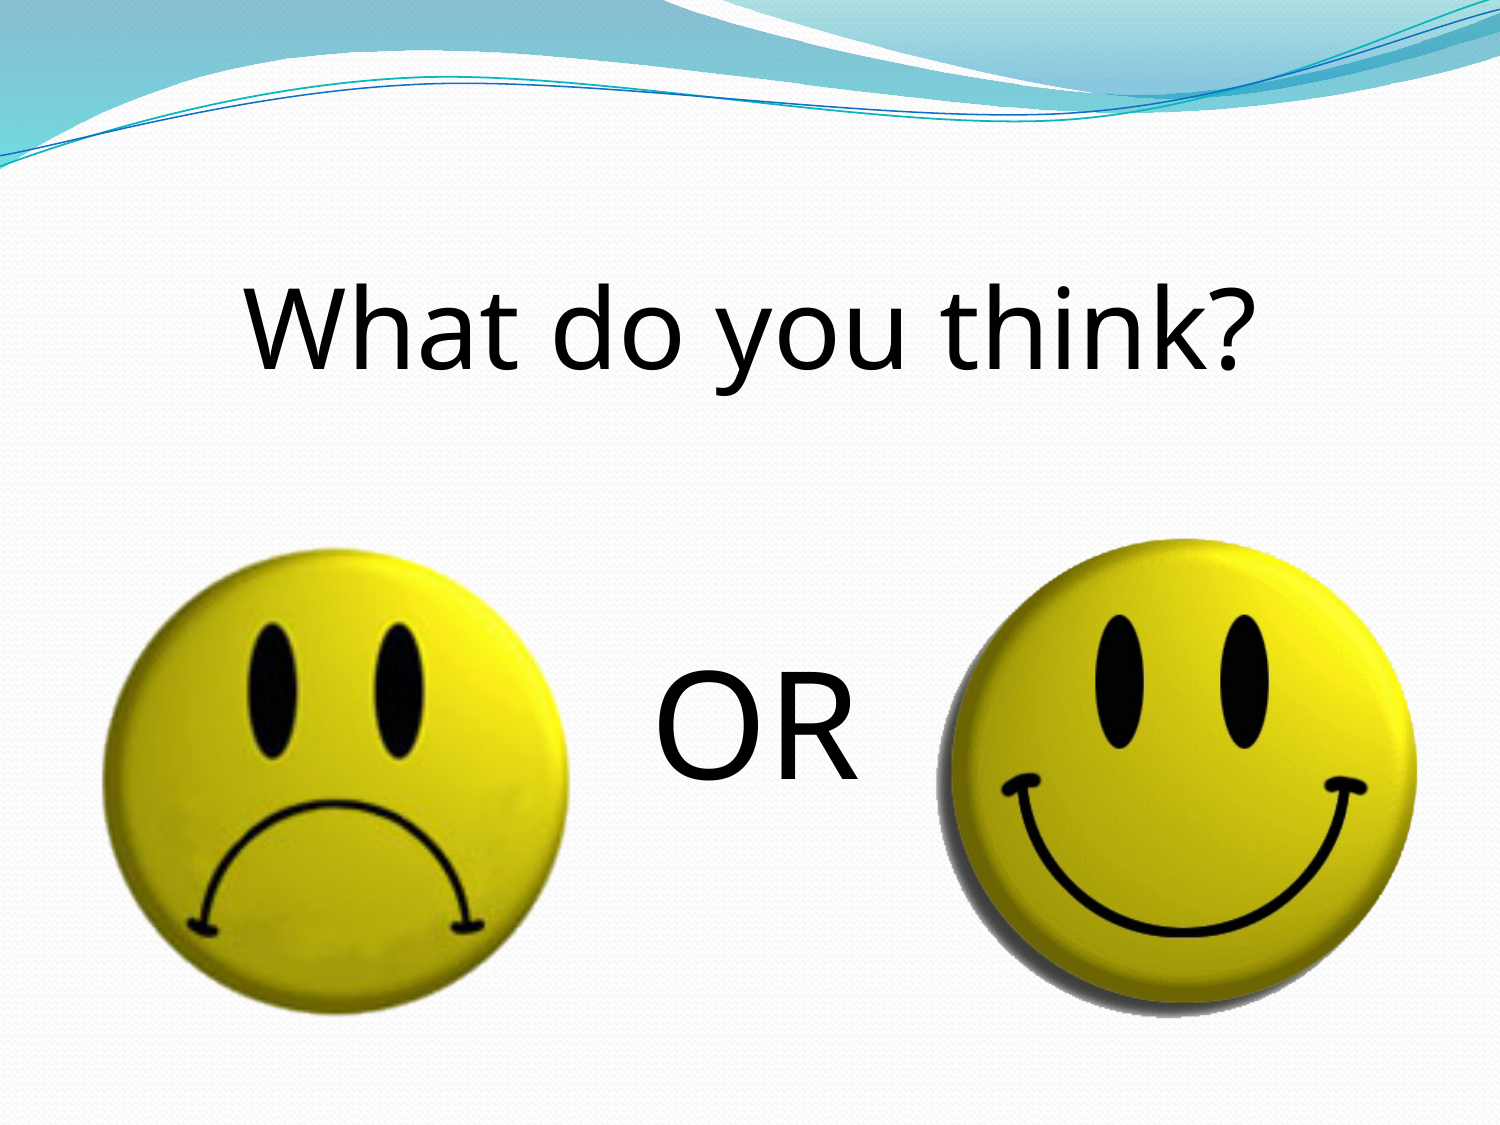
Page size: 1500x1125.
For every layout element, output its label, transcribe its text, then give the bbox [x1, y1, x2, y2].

text_box OR [594, 621, 923, 817]
text_box What do you think? [224, 249, 1275, 400]
picture [93, 534, 588, 1029]
picture [930, 534, 1419, 1029]
